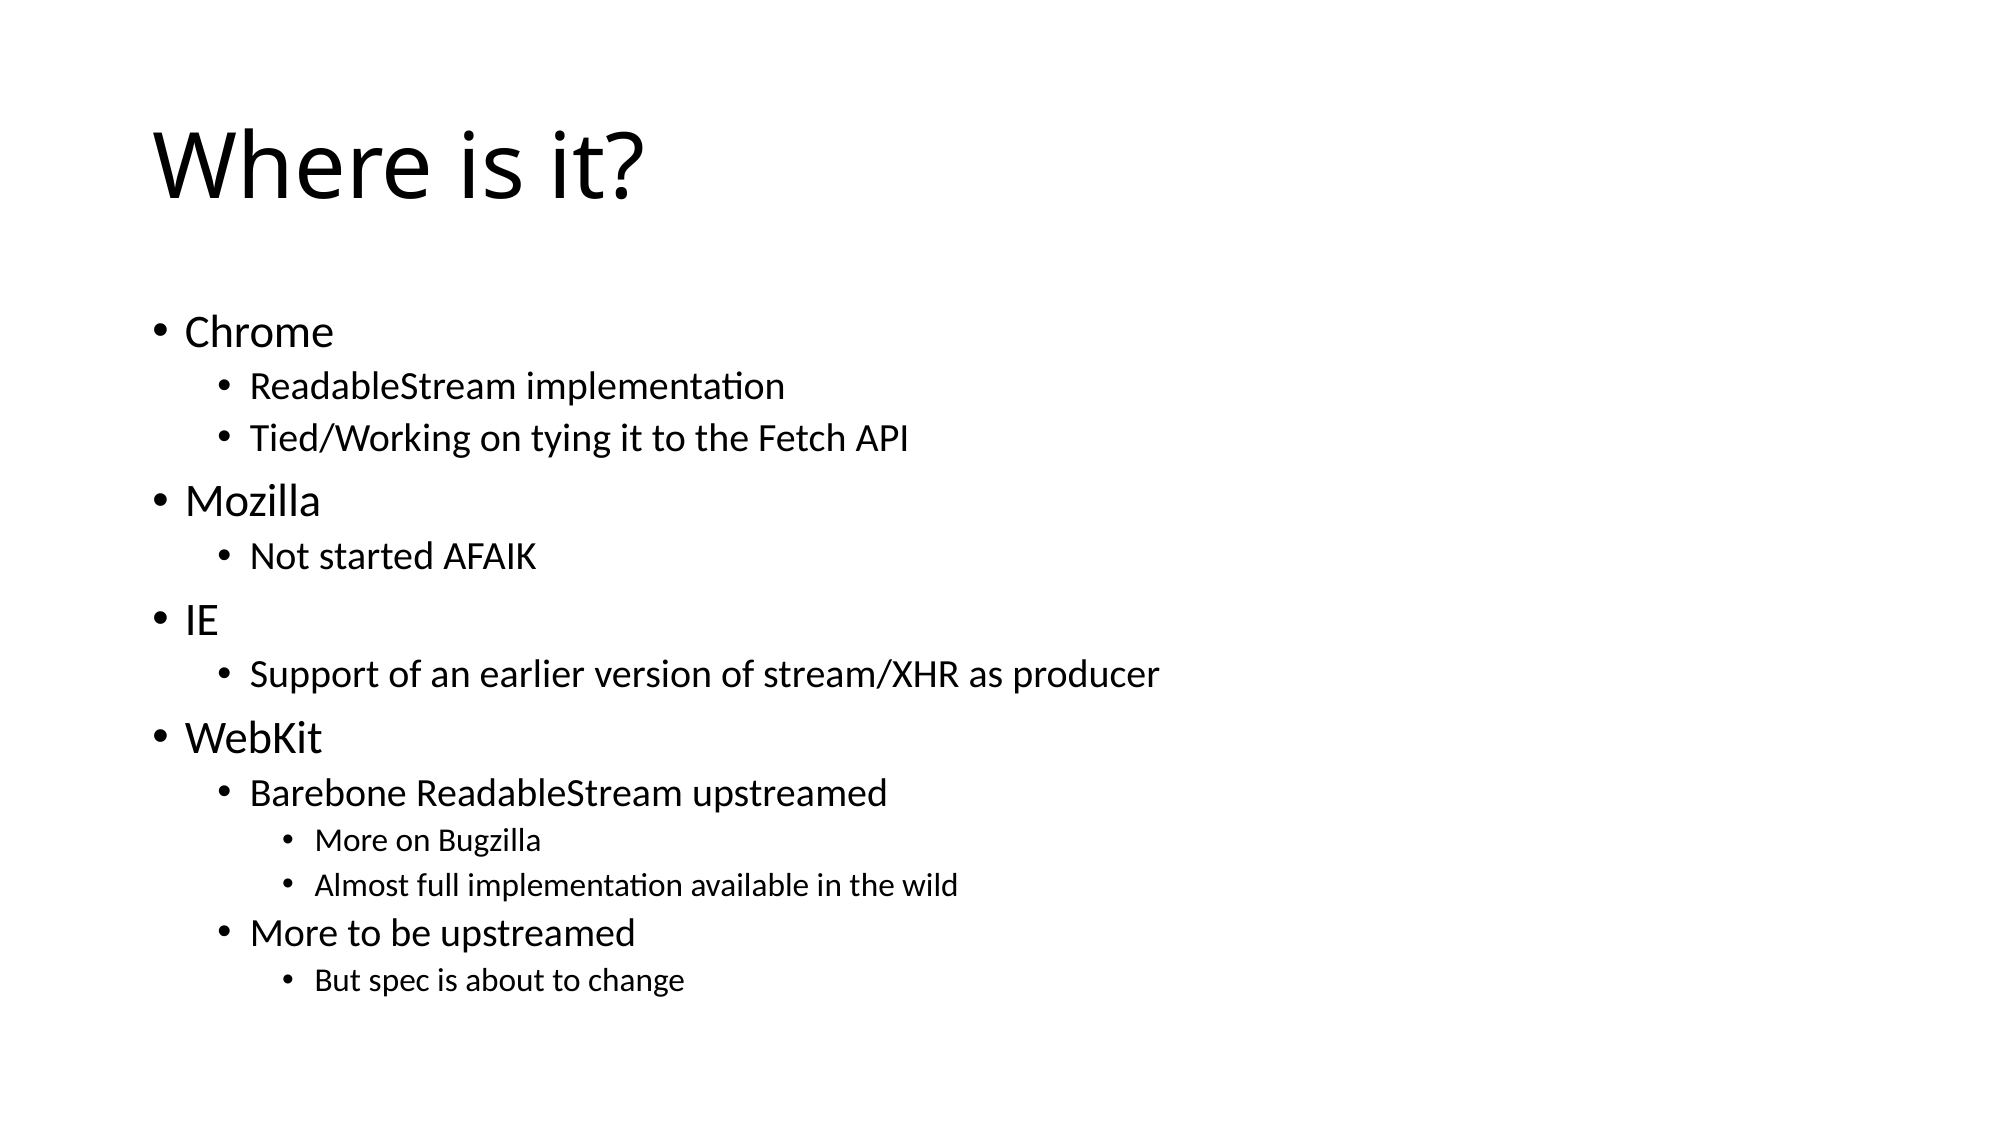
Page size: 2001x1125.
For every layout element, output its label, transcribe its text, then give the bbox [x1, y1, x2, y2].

title Where is it? [137, 59, 1863, 278]
list Chrome ReadableStream implementation Tied/Working on tying it to the Fetch API Mozilla Not started AFAIK IE Support of an earlier version of stream/XHR as producer WebKit Barebone ReadableStream upstreamed More on Bugzilla Almost full implementation available in the wild More to be upstreamed But spec is about to change [137, 299, 1863, 1014]
